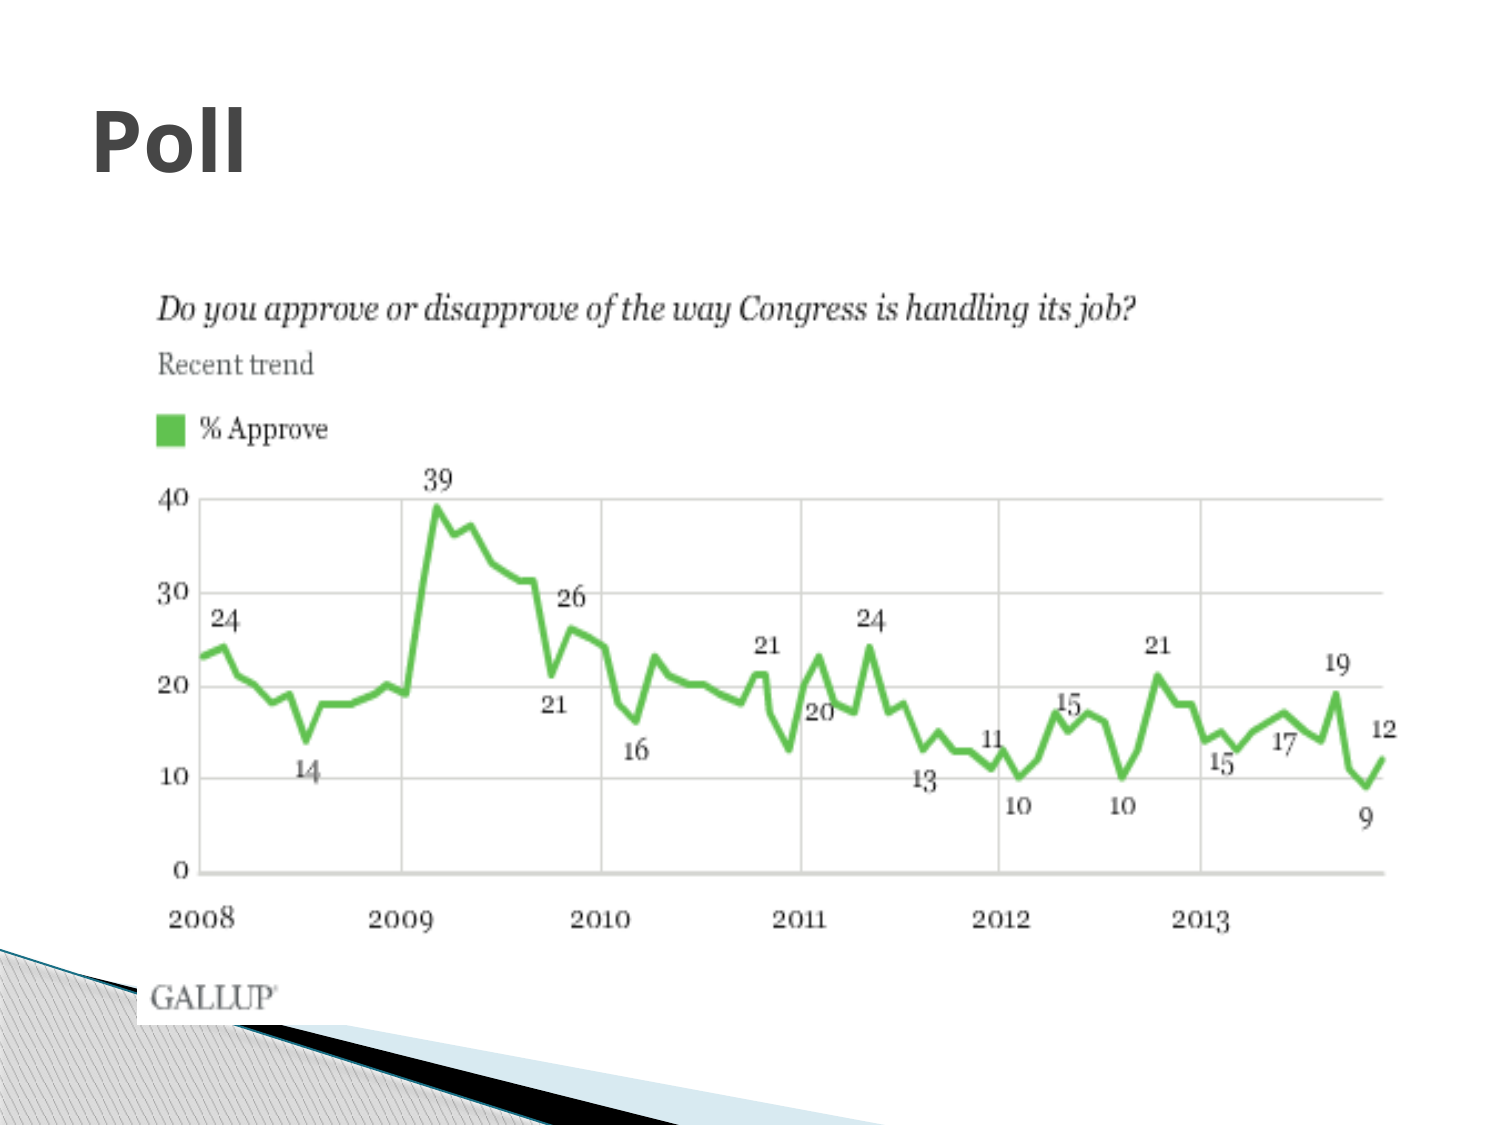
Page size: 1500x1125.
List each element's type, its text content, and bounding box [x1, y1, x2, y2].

title Poll [75, 45, 1425, 233]
picture [137, 274, 1401, 1026]
